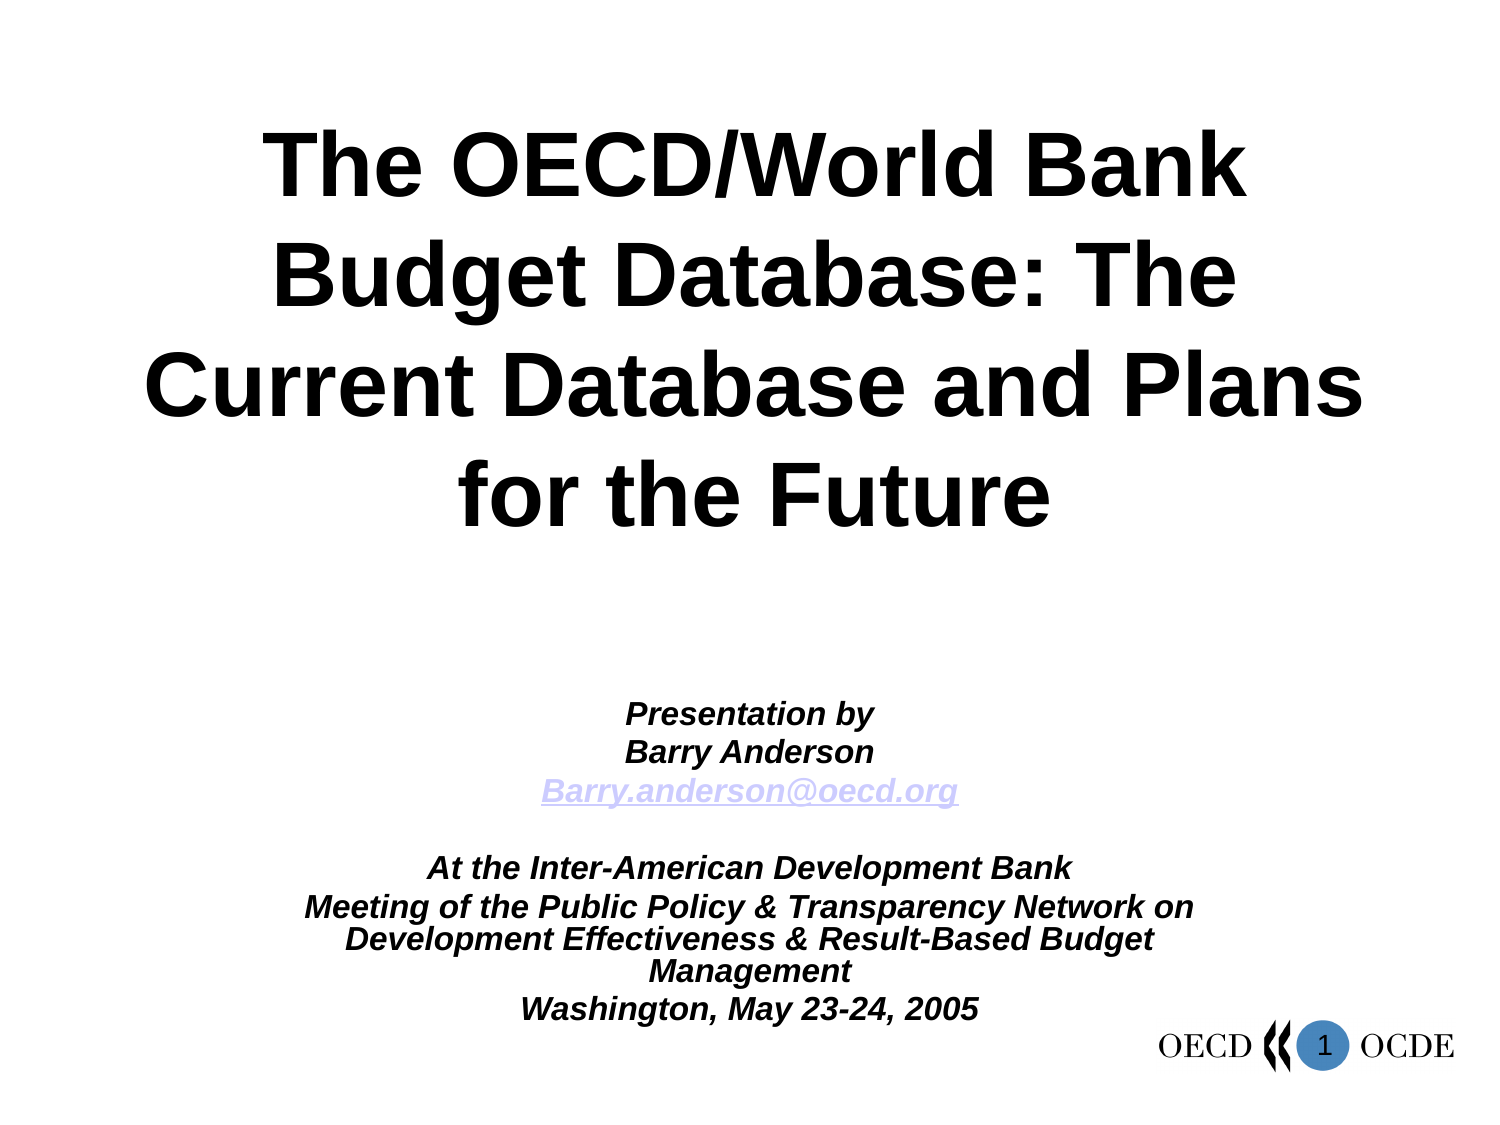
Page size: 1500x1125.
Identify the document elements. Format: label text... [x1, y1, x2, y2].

subtitle Presentation by Barry Anderson Barry.anderson@oecd.org At the Inter-American Development Bank Meeting of the Public Policy & Transparency Network on Development Effectiveness & Result-Based Budget Management Washington, May 23-24, 2005 [224, 692, 1276, 1059]
picture [1156, 1018, 1456, 1074]
title The OECD/World Bank Budget Database: The Current Database and Plans for the Future [111, 125, 1400, 575]
